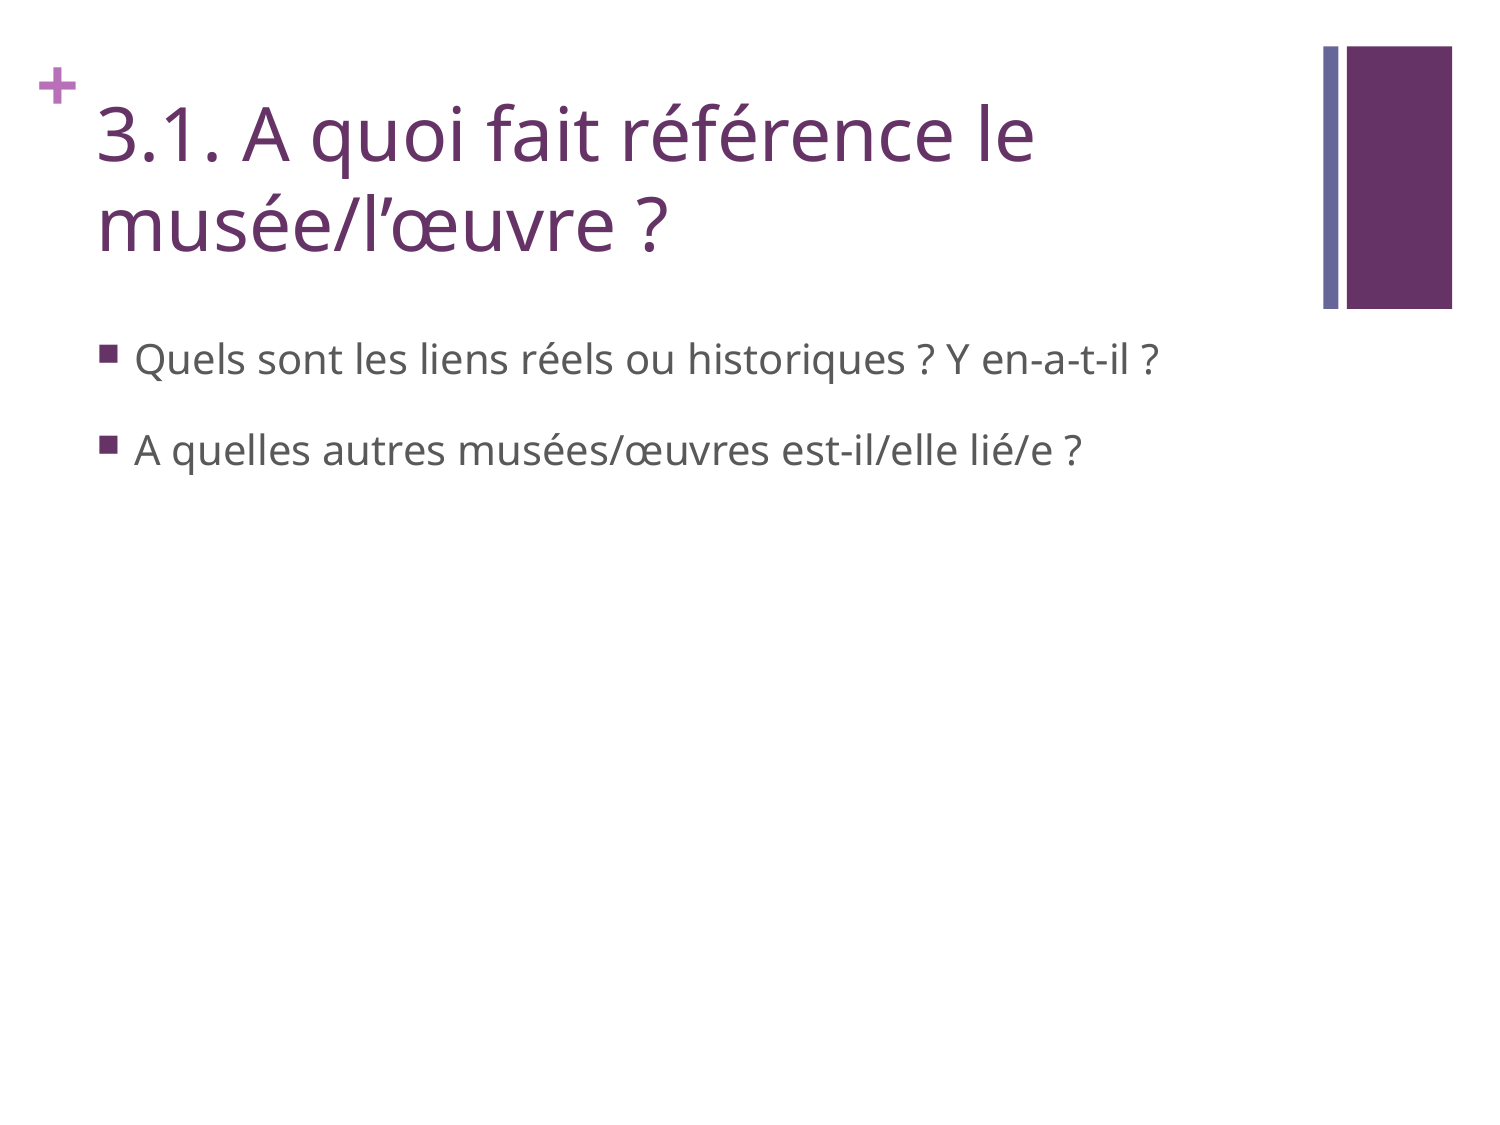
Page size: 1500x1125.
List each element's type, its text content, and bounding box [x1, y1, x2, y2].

list Quels sont les liens réels ou historiques ? Y en-a-t-il ? A quelles autres musées/œuvres est-il/elle lié/e ? [81, 324, 1322, 1005]
title 3.1. A quoi fait référence le musée/l’œuvre ? [81, 79, 1322, 263]
